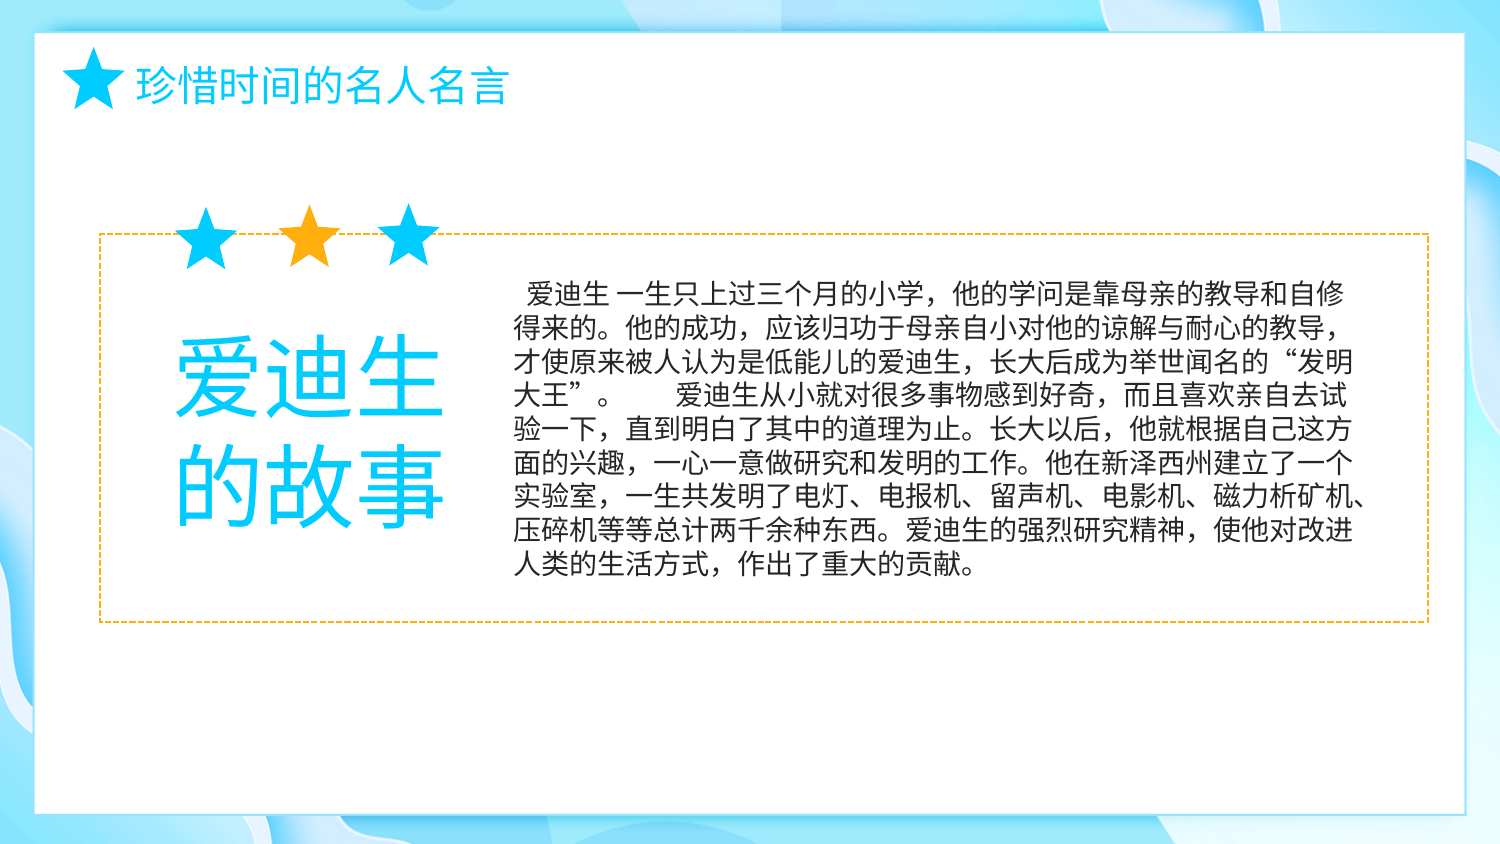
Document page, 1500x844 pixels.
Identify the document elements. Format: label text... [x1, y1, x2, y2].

text_box 爱迪生 的故事 [157, 312, 463, 547]
text_box [374, 200, 443, 268]
text_box [99, 233, 1429, 623]
text_box 爱迪生 一生只上过三个月的小学，他的学问是靠母亲的教导和自修得来的。他的成功，应该归功于母亲自小对他的谅解与耐心的教导，才使原来被人认为是低能儿的爱迪生，长大后成为举世闻名的“发明大王”。 爱迪生从小就对很多事物感到好奇，而且喜欢亲自去试验一下，直到明白了其中的道理为止。长大以后，他就根据自己这方面的兴趣，一心一意做研究和发明的工作。他在新泽西州建立了一个实验室，一生共发明了电灯、电报机、留声机、电影机、磁力析矿机、压碎机等等总计两千余种东西。爱迪生的强烈研究精神，使他对改进人类的生活方式，作出了重大的贡献。 [498, 269, 1378, 588]
text_box [275, 201, 344, 270]
text_box [172, 203, 240, 272]
picture [0, 0, 1500, 844]
